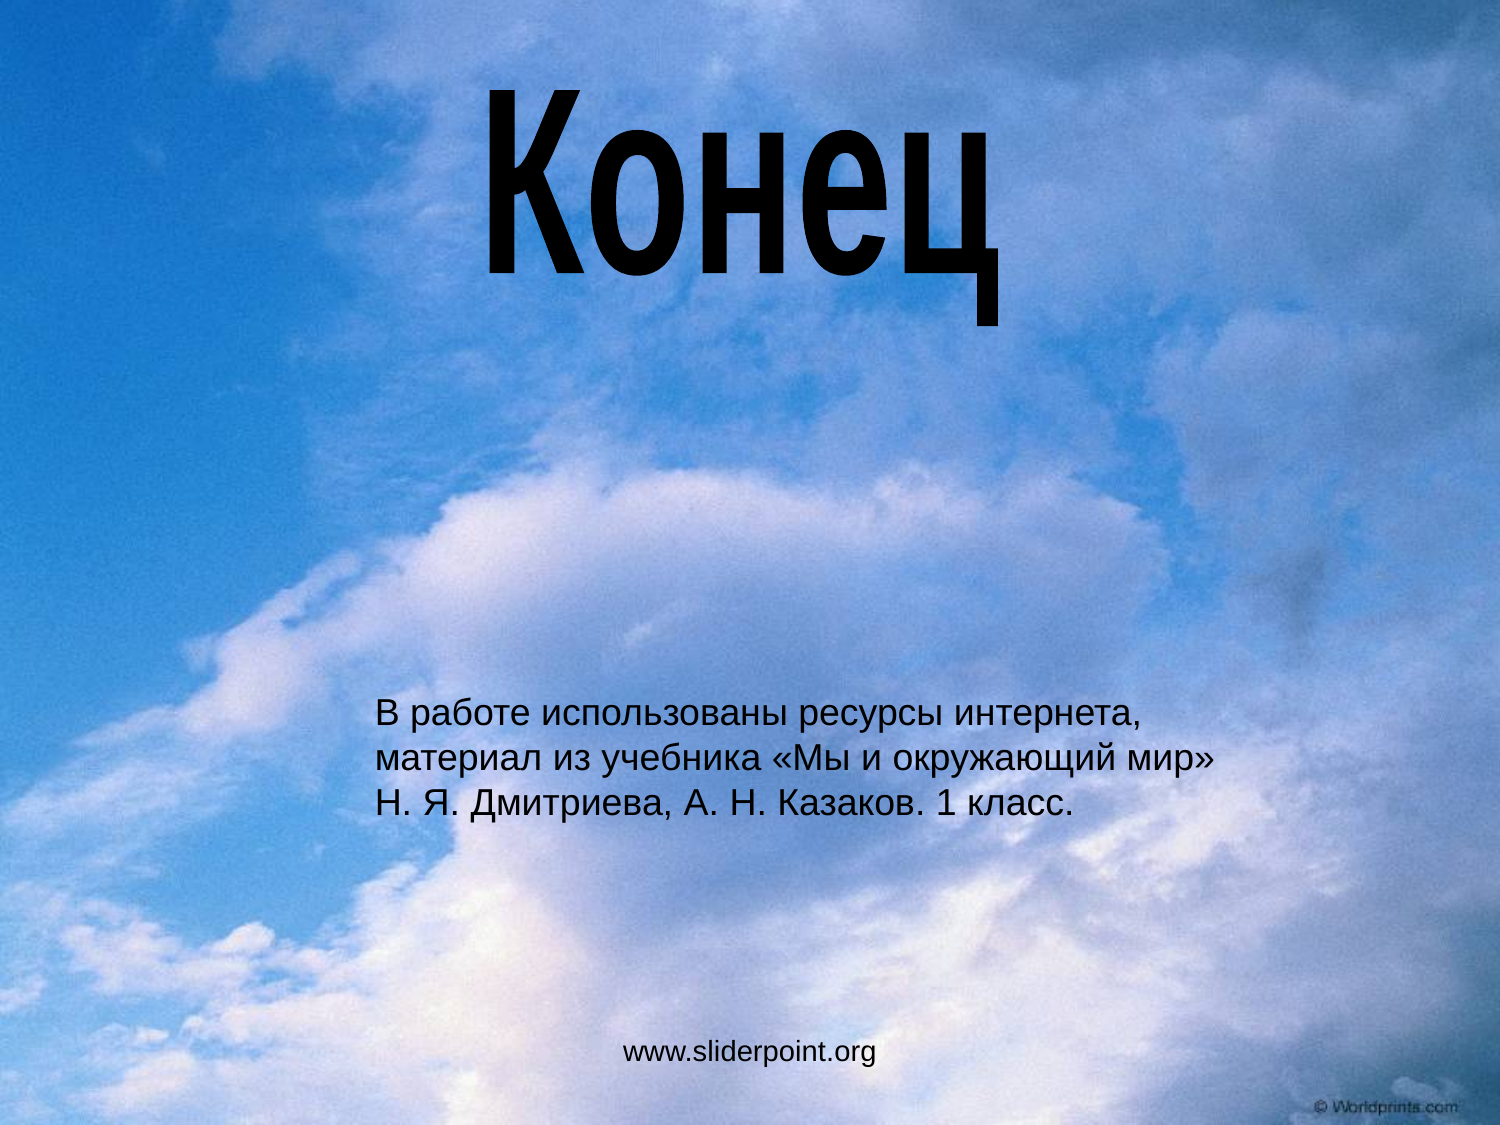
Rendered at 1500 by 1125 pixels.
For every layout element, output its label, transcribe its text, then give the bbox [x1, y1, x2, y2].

text_box В работе использованы ресурсы интернета, материал из учебника «Мы и окружающий мир» Н. Я. Дмитриева, А. Н. Казаков. 1 класс. [360, 680, 1231, 831]
footer www.sliderpoint.org [512, 1024, 988, 1103]
picture [0, 0, 1500, 1125]
